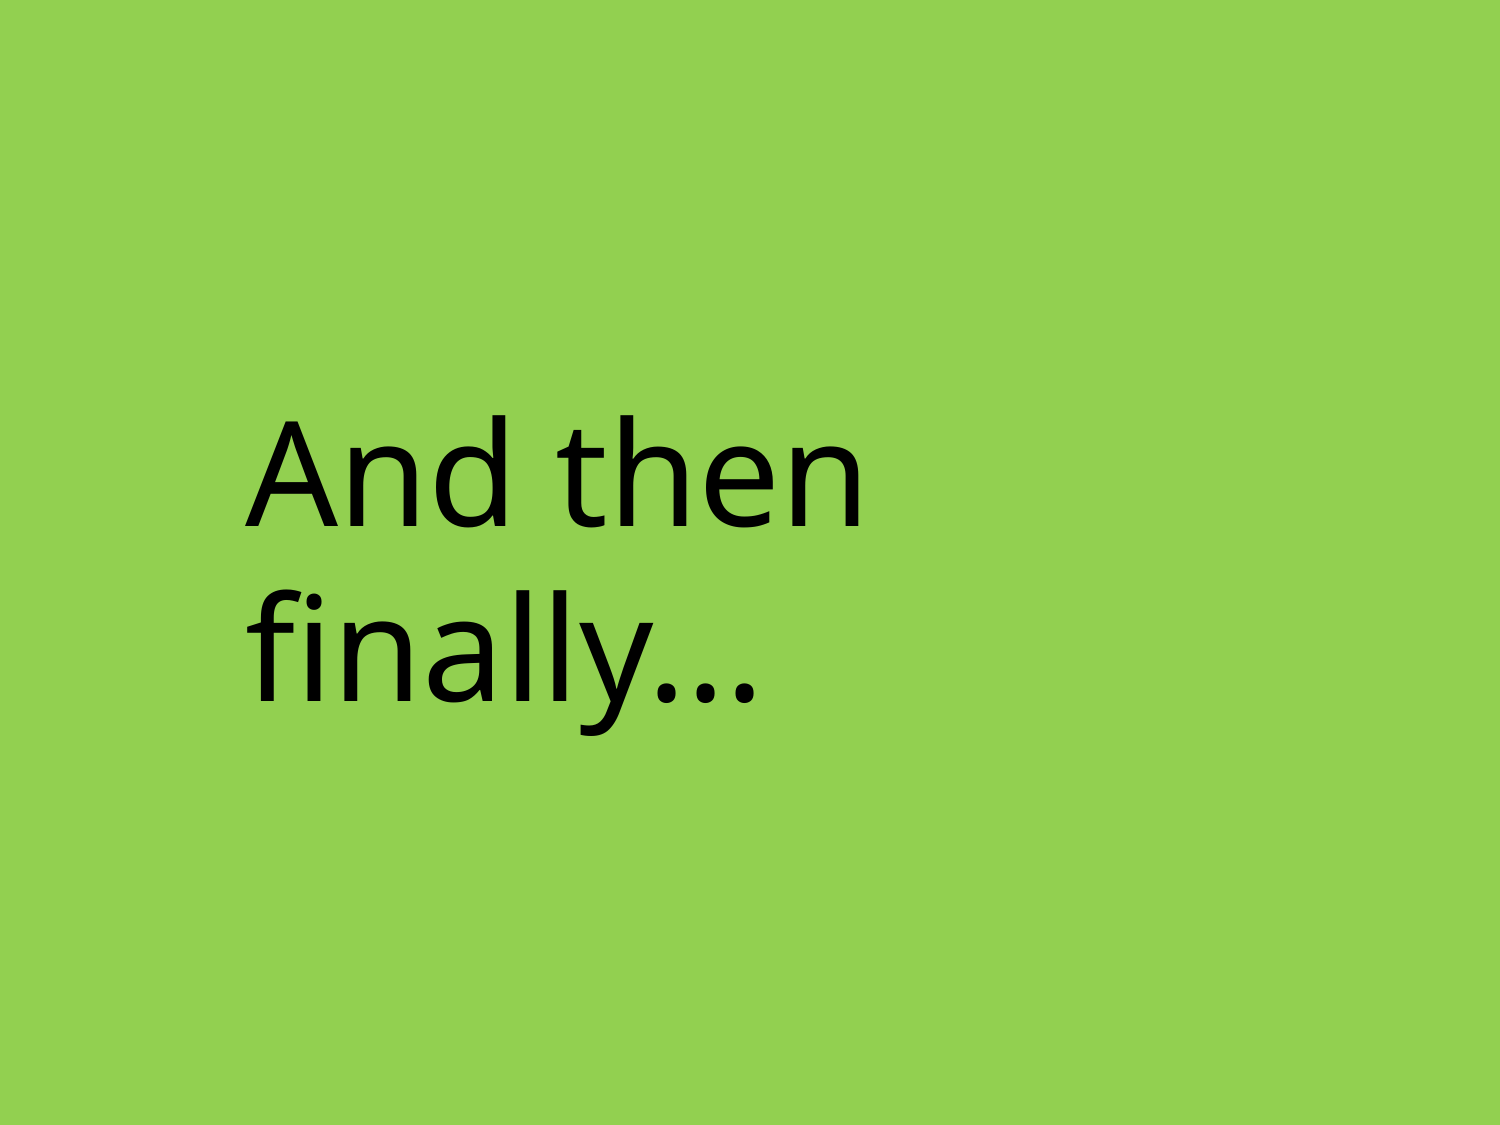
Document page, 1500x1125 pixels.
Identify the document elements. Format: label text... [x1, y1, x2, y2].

text_box And then finally... [230, 373, 1223, 738]
